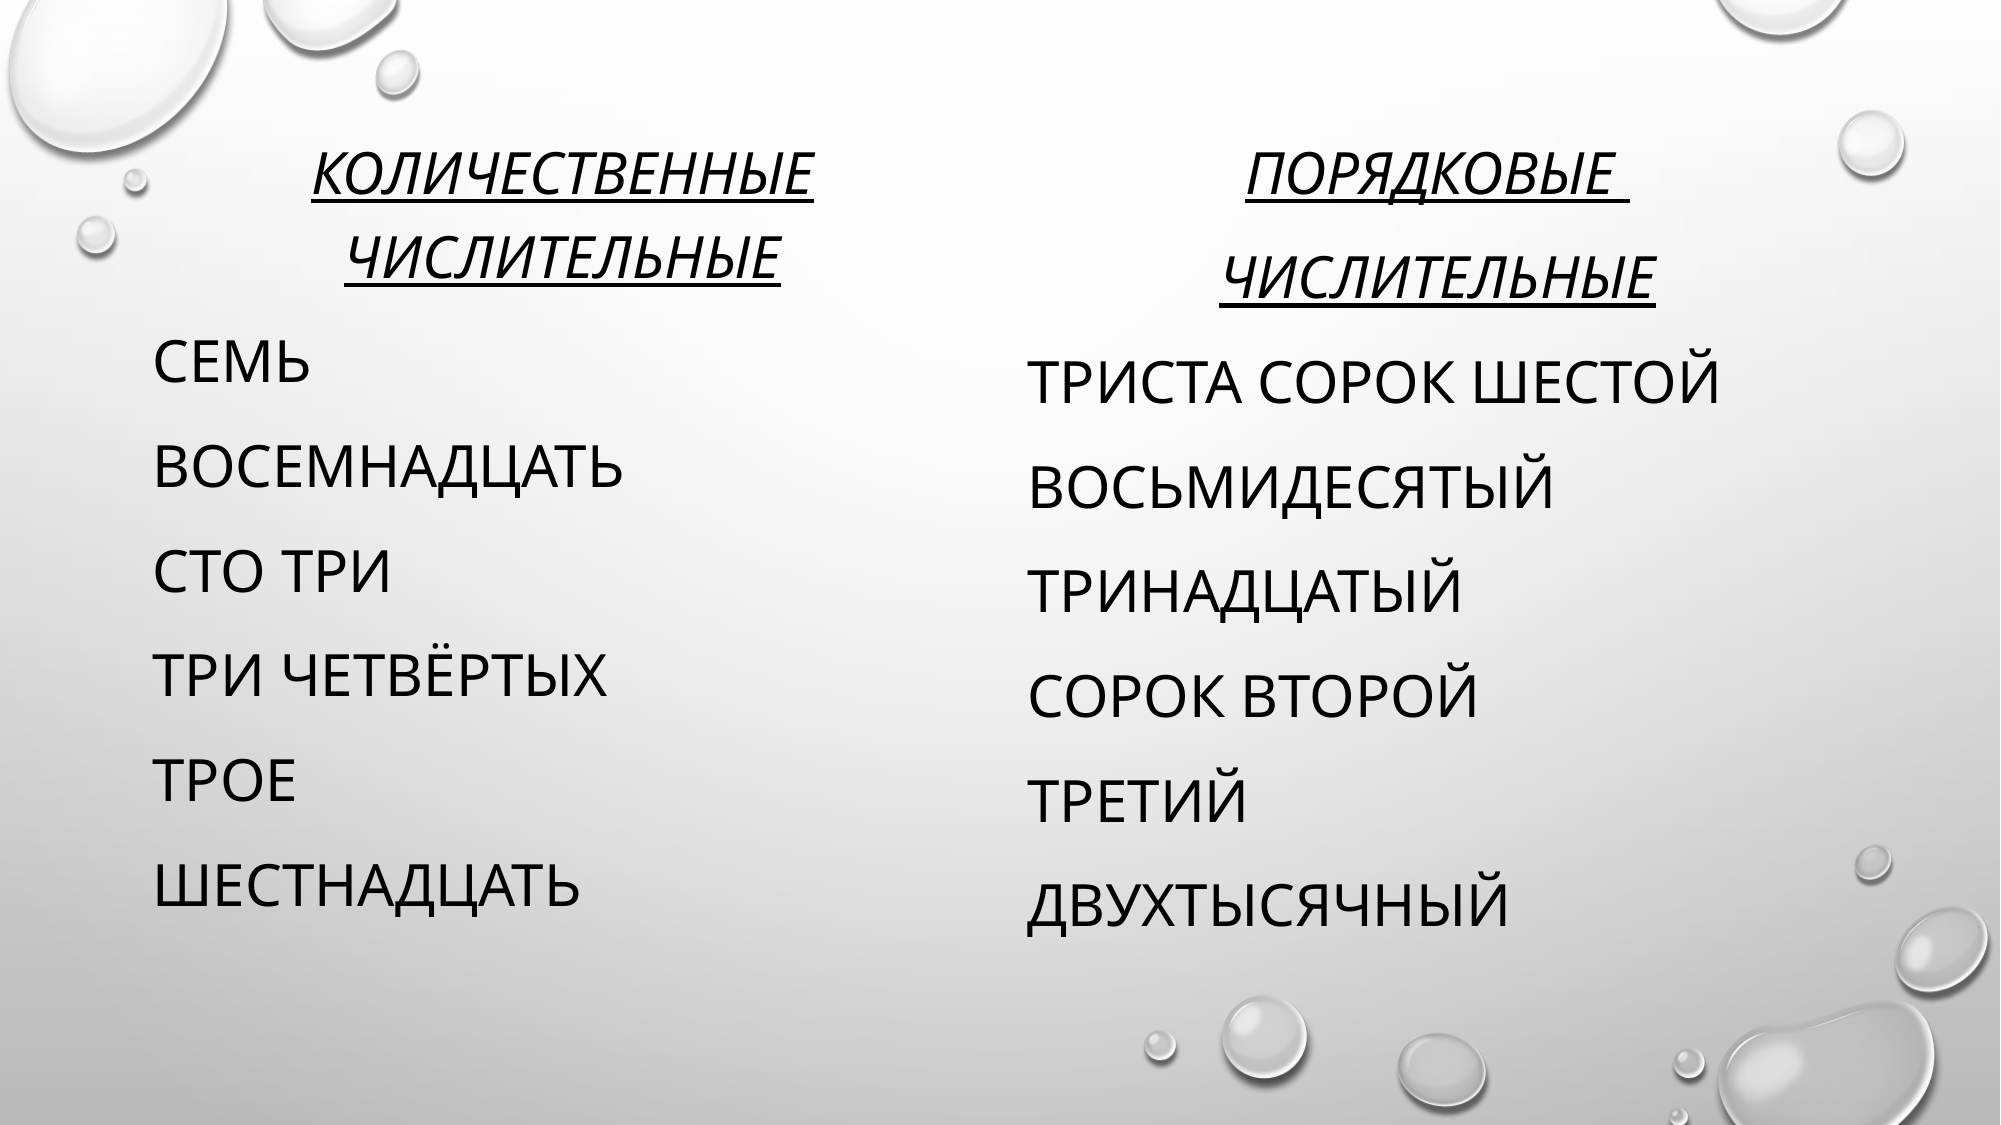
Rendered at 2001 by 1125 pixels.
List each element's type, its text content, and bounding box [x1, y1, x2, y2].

list Количественные числительные Семь Восемнадцать Сто три Три четвёртых Трое Шестнадцать [137, 114, 988, 1014]
picture [0, 0, 2000, 1125]
list Порядковые числительные Триста сорок шестой Восьмидесятый Тринадцатый Сорок второй Третий Двухтысячный [1012, 114, 1863, 1014]
